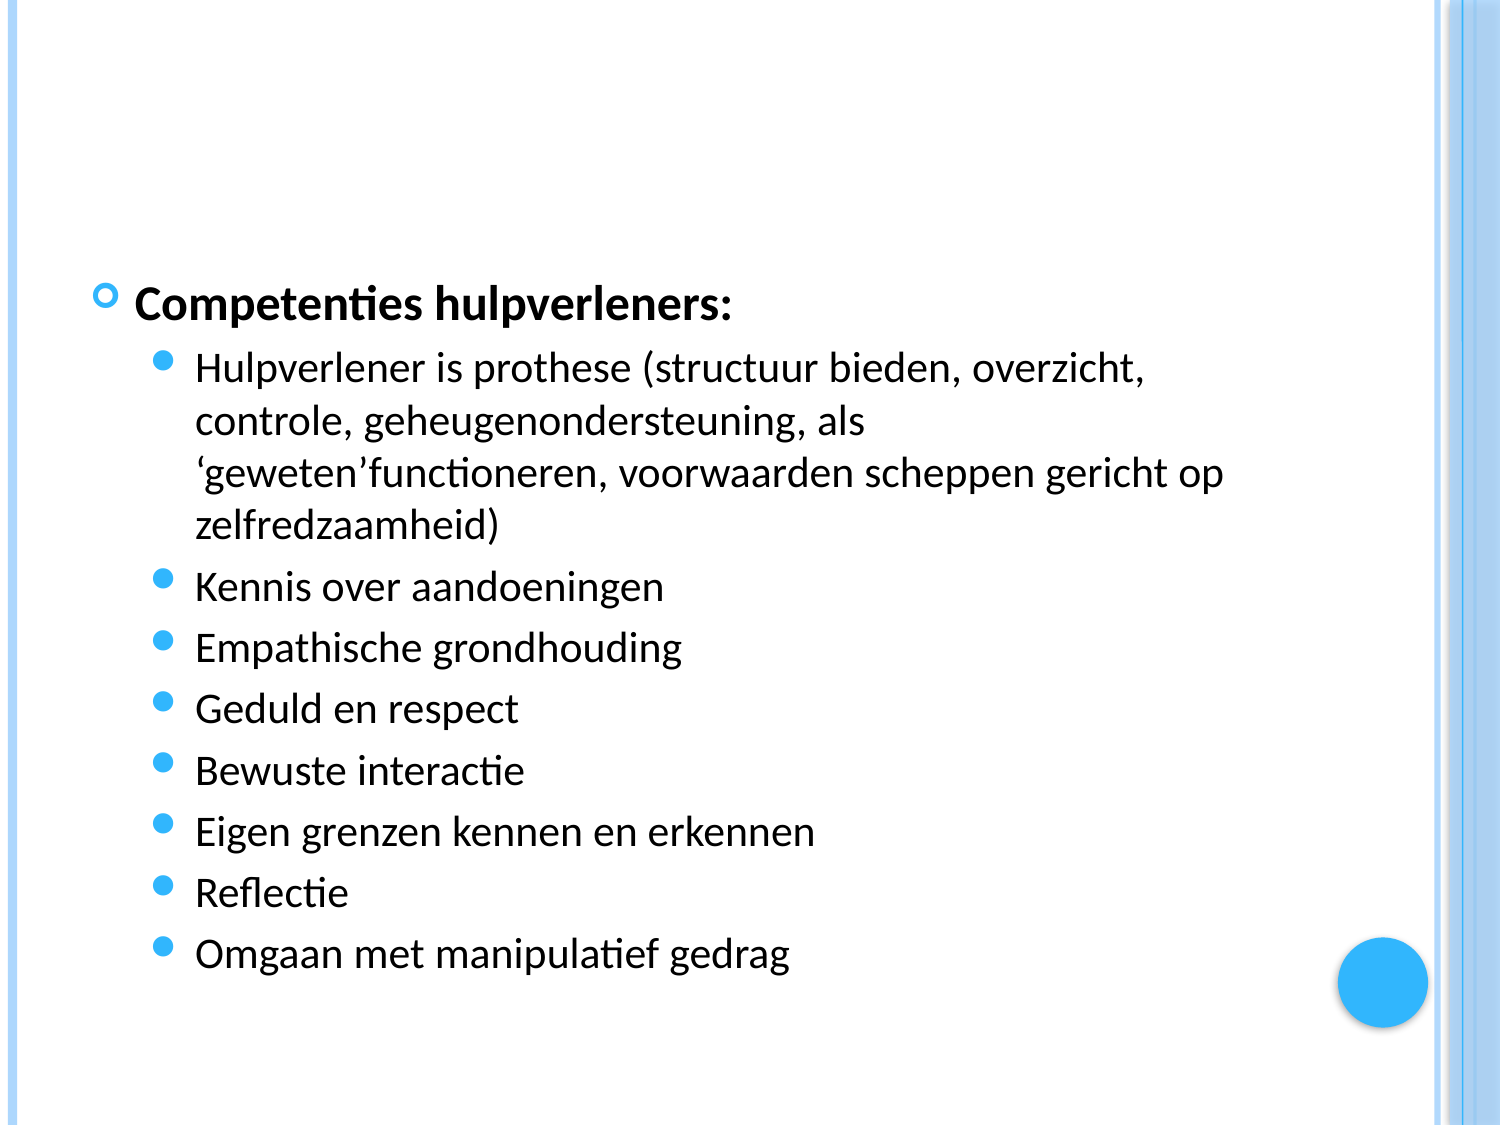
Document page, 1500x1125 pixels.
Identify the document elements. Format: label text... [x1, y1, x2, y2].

list Competenties hulpverleners: Hulpverlener is prothese (structuur bieden, overzicht, controle, geheugenondersteuning, als ‘geweten’functioneren, voorwaarden scheppen gericht op zelfredzaamheid) Kennis over aandoeningen Empathische grondhouding Geduld en respect Bewuste interactie Eigen grenzen kennen en erkennen Reflectie Omgaan met manipulatief gedrag [74, 262, 1301, 1063]
